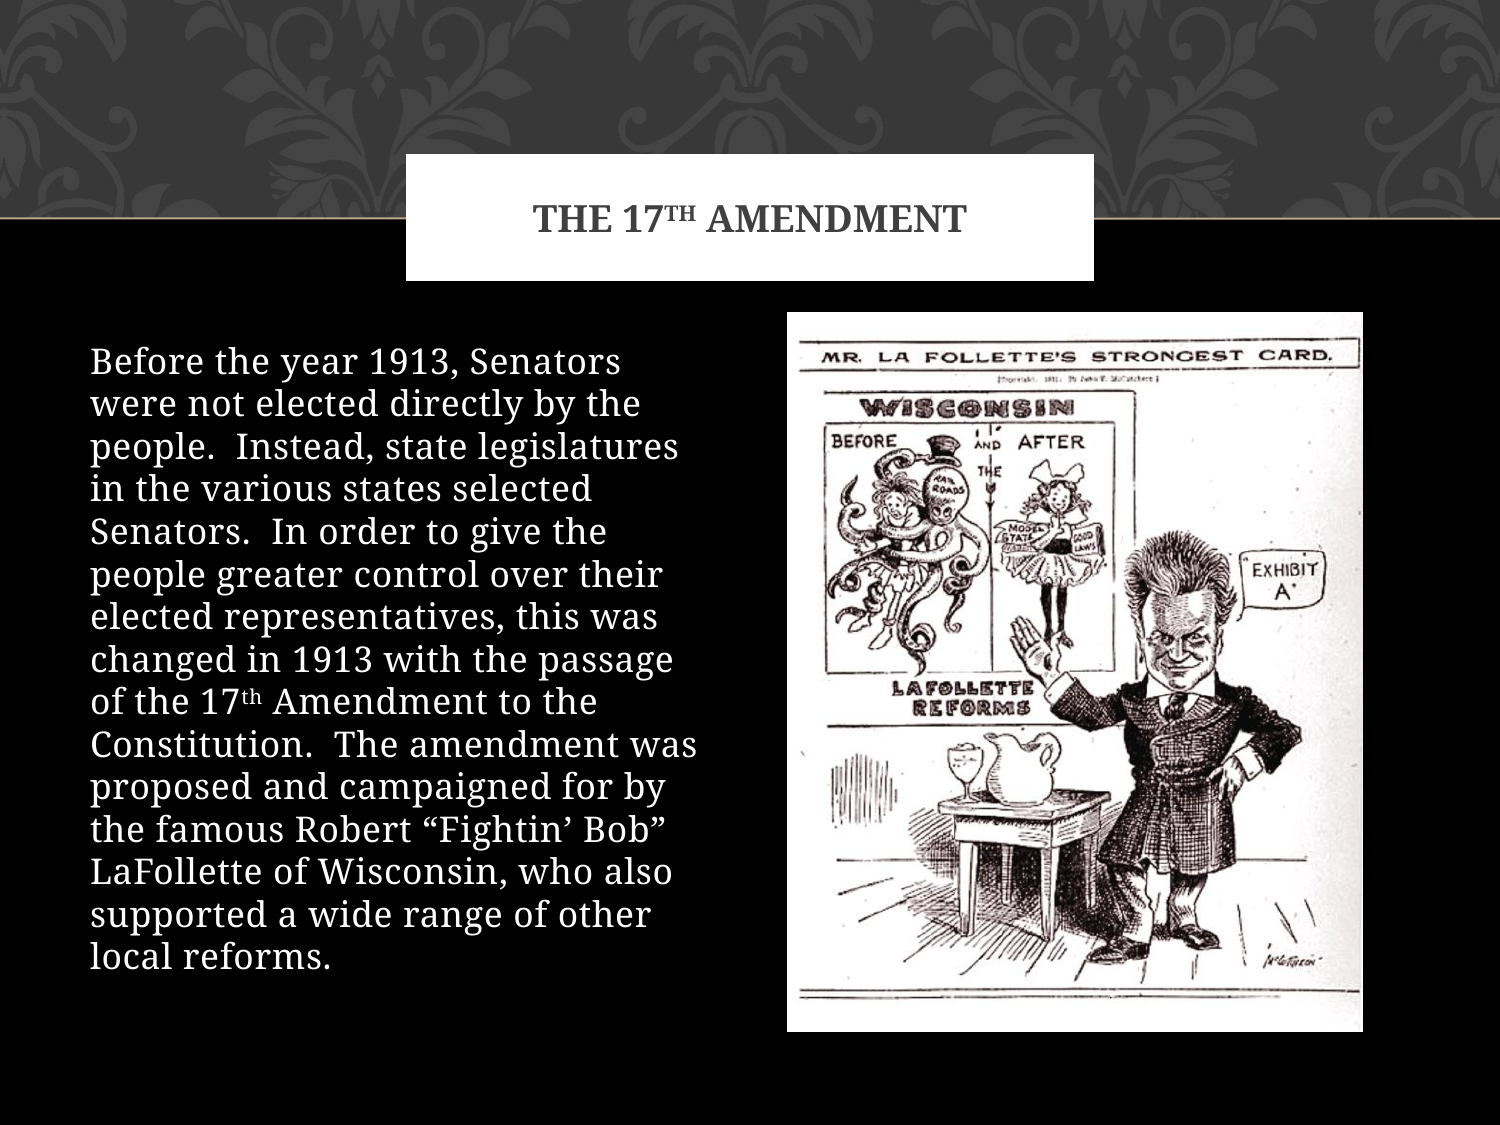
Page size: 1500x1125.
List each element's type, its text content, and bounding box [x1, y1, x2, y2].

list Before the year 1913, Senators were not elected directly by the people. Instead, state legislatures in the various states selected Senators. In order to give the people greater control over their elected representatives, this was changed in 1913 with the passage of the 17th Amendment to the Constitution. The amendment was proposed and campaigned for by the famous Robert “Fightin’ Bob” LaFollette of Wisconsin, who also supported a wide range of other local reforms. [75, 331, 735, 989]
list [787, 312, 1363, 1032]
title The 17th Amendment [406, 154, 1094, 281]
